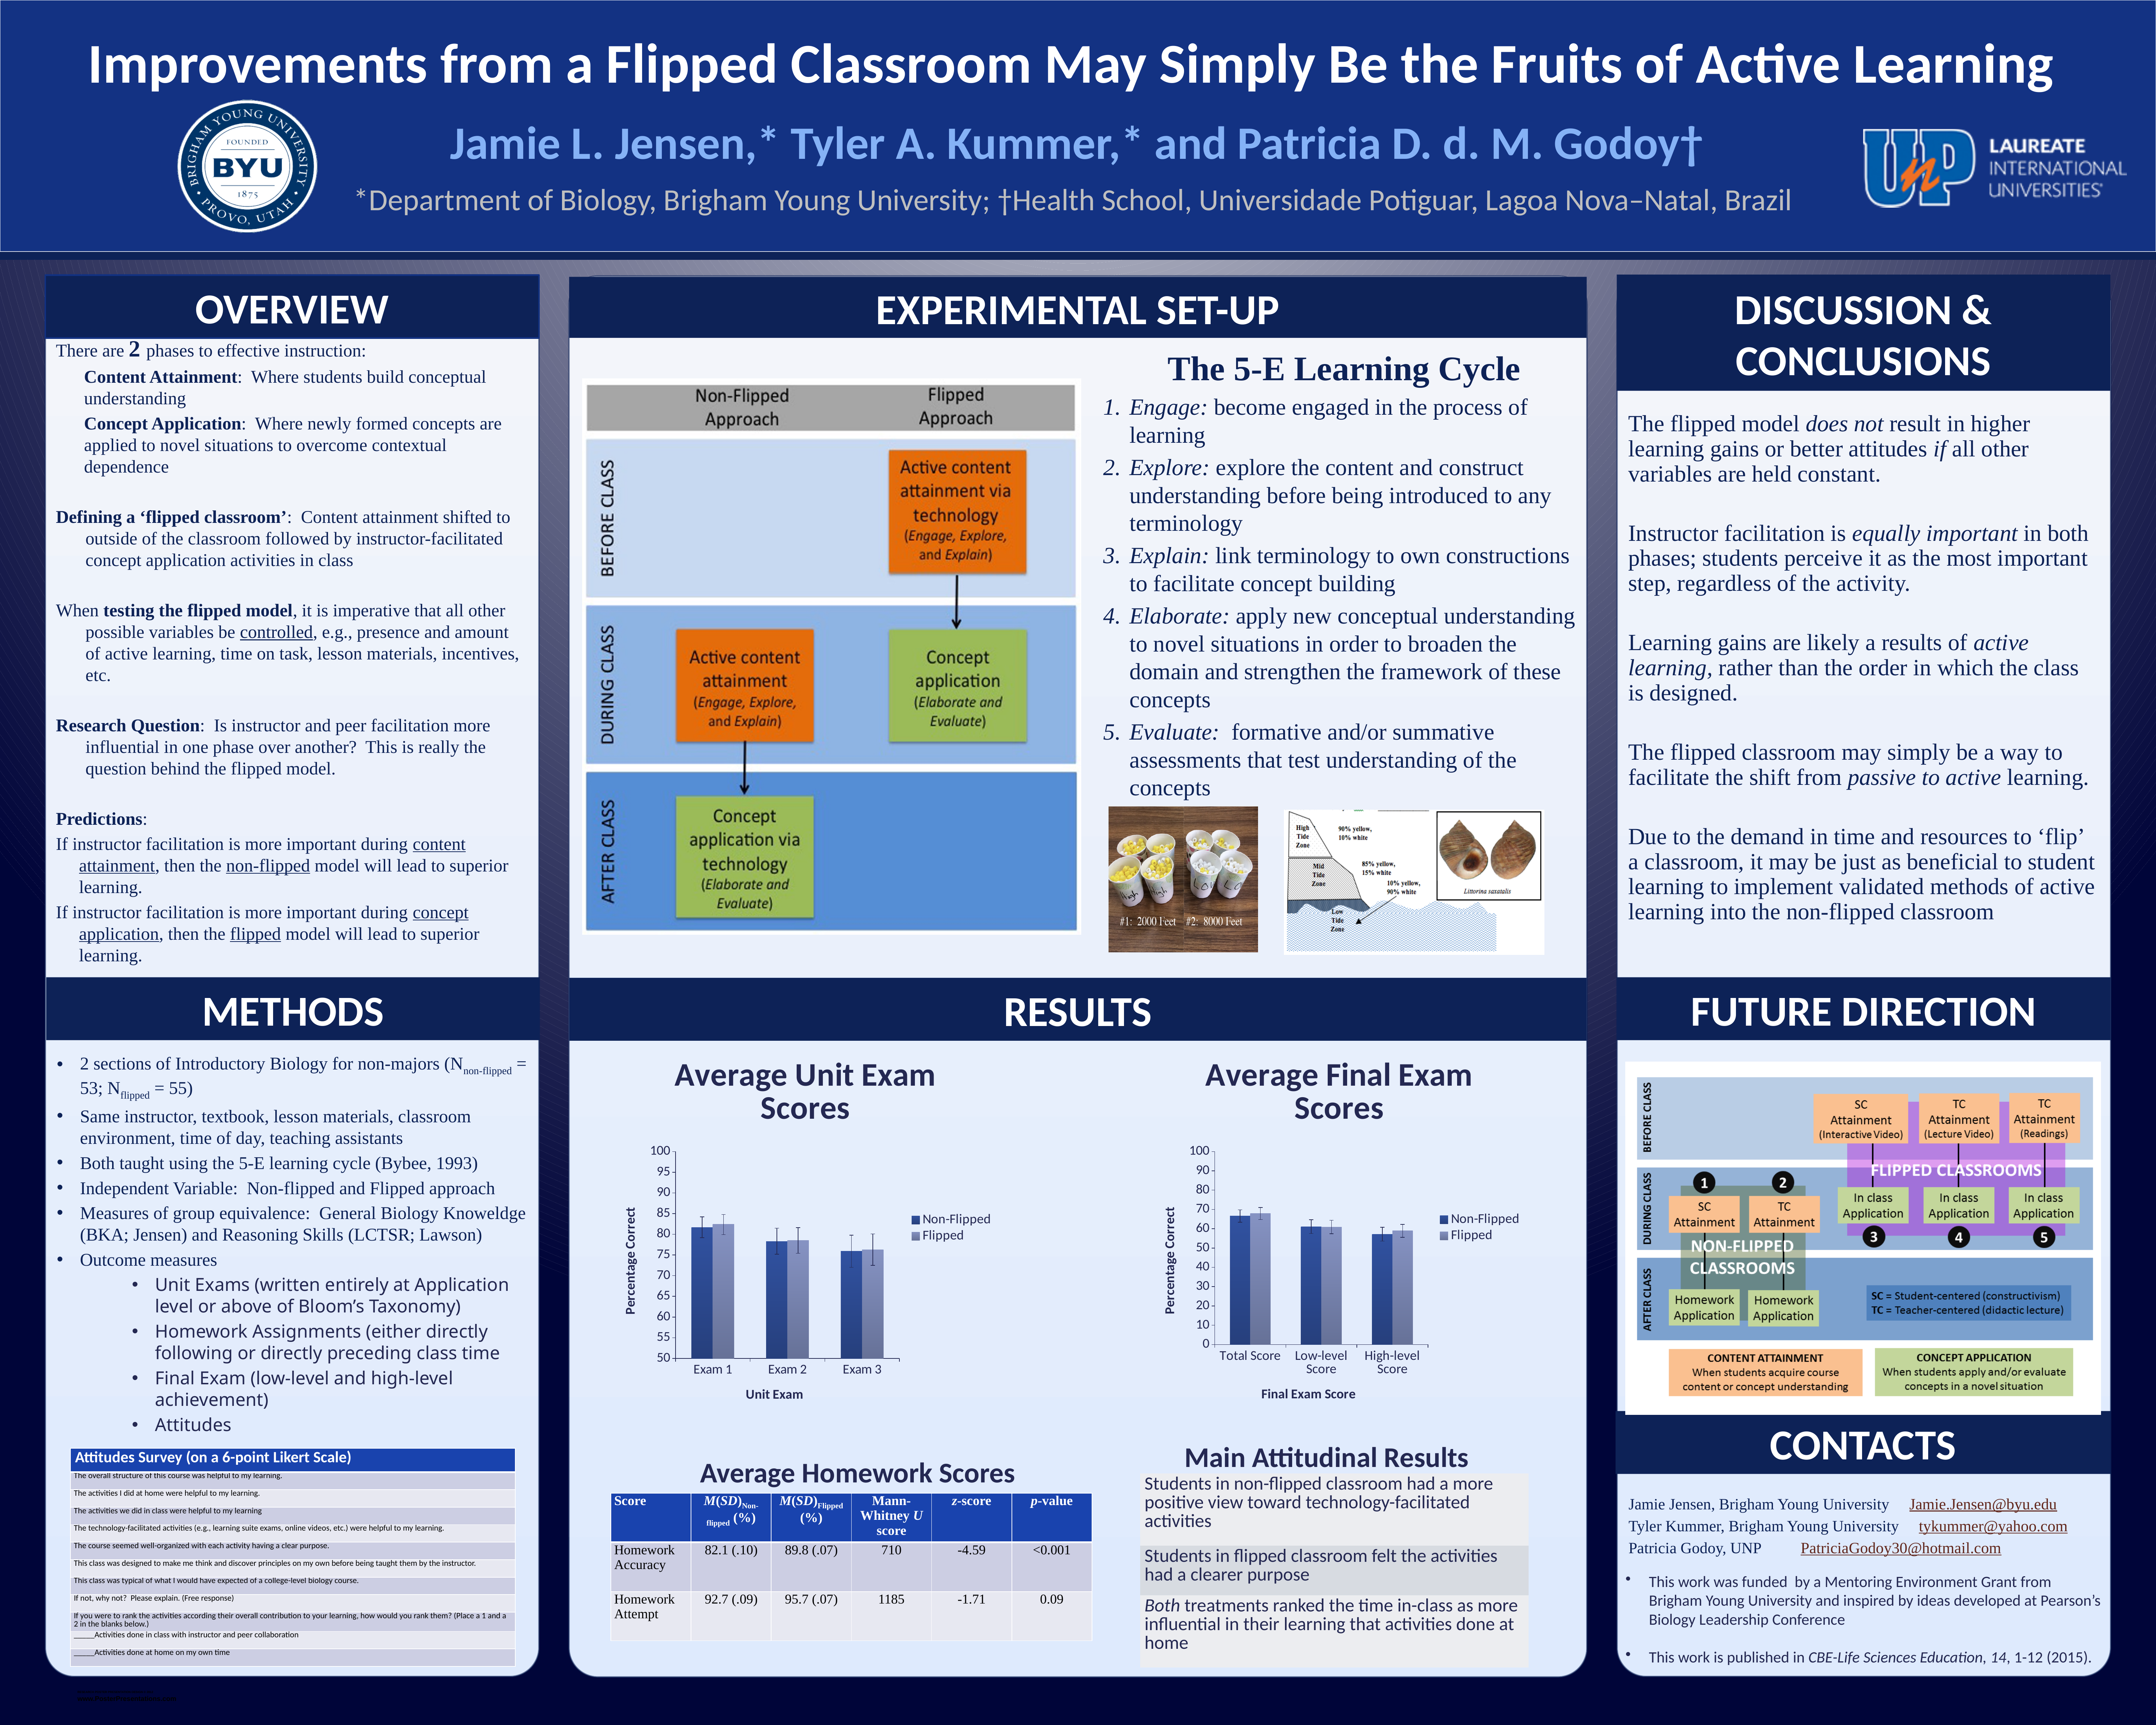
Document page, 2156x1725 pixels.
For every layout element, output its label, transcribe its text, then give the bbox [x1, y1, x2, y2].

table_header Mann-Whitney U score [852, 1494, 931, 1541]
table_cell -1.71 [932, 1592, 1012, 1641]
list EXPERIMENTAL SET-UP [569, 277, 1587, 338]
chart [611, 1041, 1000, 1416]
table_cell 0.09 [1012, 1592, 1092, 1641]
list There are 2 phases to effective instruction: Content Attainment: Where students build conceptual understanding Concept Application: Where newly formed concepts are applied to novel situations to overcome contextual dependence Defining a ‘flipped classroom’: Content attainment shifted to outside of the classroom followed by instructor-facilitated concept application activities in class When testing the flipped model, it is imperative that all other possible variables be controlled, e.g., presence and amount of active learning, time on task, lesson materials, incentives, etc. Research Question: Is instructor and peer facilitation more influential in one phase over another? This is really the question behind the flipped model. Predictions: If instructor facilitation is more important during content attainment, then the non-flipped model will lead to superior learning. If instructor facilitation is more important during concept application, then the flipped model will lead to superior learning. [44, 322, 539, 994]
table_header Students in non-flipped classroom had a more positive view toward technology-facilitated activities [1140, 1473, 1529, 1546]
picture [177, 100, 318, 233]
list RESULTS [569, 978, 1587, 1041]
picture [1625, 1062, 2101, 1415]
picture [1109, 806, 1258, 953]
table_cell 92.7 (.09) [691, 1592, 771, 1641]
table_cell Both treatments ranked the time in-class as more influential in their learning that activities done at home [1140, 1595, 1529, 1668]
chart [1150, 1041, 1529, 1415]
picture [582, 378, 1081, 935]
table_header Score [611, 1494, 691, 1541]
table_cell 710 [852, 1543, 931, 1591]
table_header p-value [1012, 1494, 1092, 1541]
table_cell 89.8 (.07) [771, 1543, 851, 1591]
table_cell 1185 [852, 1592, 931, 1641]
table_header z-score [932, 1494, 1012, 1541]
table_cell <0.001 [1012, 1543, 1092, 1591]
table_cell The course seemed well-organized with each activity having a clear purpose. [71, 1542, 515, 1559]
table_cell _____Activities done in class with instructor and peer collaboration [71, 1632, 515, 1648]
table_cell This class was typical of what I would have expected of a college-level biology course. [71, 1578, 515, 1594]
text_box Main Attitudinal Results [1180, 1436, 1474, 1475]
list Improvements from a Flipped Classroom May Simply Be the Fruits of Active Learning [45, 24, 2110, 110]
picture [1284, 810, 1544, 955]
list The 5-E Learning Cycle Engage: become engaged in the process of learning Explore: explore the content and construct understanding before being introduced to any terminology Explain: link terminology to own constructions to facilitate concept building Elaborate: apply new conceptual understanding to novel situations in order to broaden the domain and strengthen the framework of these concepts Evaluate: formative and/or summative assessments that test understanding of the concepts [1092, 334, 1597, 855]
table_cell The activities I did at home were helpful to my learning. [71, 1490, 515, 1507]
table_cell The overall structure of this course was helpful to my learning. [71, 1473, 515, 1489]
list *Department of Biology, Brigham Young University; †Health School, Universidade Potiguar, Lagoa Nova–Natal, Brazil [291, 178, 1864, 245]
table_cell This class was designed to make me think and discover principles on my own before being taught them by the instructor. [71, 1560, 515, 1577]
text_box This work was funded by a Mentoring Environment Grant from Brigham Young University and inspired by ideas developed at Pearson’s Biology Leadership Conference This work is published in CBE-Life Sciences Education, 14, 1-12 (2015). [1621, 1569, 2106, 1668]
text_box Average Homework Scores [695, 1452, 1020, 1491]
list FUTURE DIRECTION [1617, 977, 2111, 1040]
table_cell _____Activities done at home on my own time [71, 1649, 515, 1666]
table_cell -4.59 [932, 1543, 1012, 1591]
table_cell If you were to rank the activities according their overall contribution to your learning, how would you rank them? (Place a 1 and a 2 in the blanks below.) [71, 1613, 515, 1631]
table_cell If not, why not? Please explain. (Free response) [71, 1595, 515, 1612]
list OVERVIEW [45, 274, 540, 339]
table_cell The technology-facilitated activities (e.g., learning suite exams, online videos, etc.) were helpful to my learning. [71, 1525, 515, 1542]
table_cell Homework Accuracy [611, 1543, 691, 1591]
list METHODS [46, 977, 540, 1040]
table_cell Homework Attempt [611, 1592, 691, 1641]
table_header M(SD)Flipped (%) [771, 1494, 851, 1541]
list Jamie Jensen, Brigham Young University Jamie.Jensen@byu.edu Tyler Kummer, Brigham Young University tykummer@yahoo.com Patricia Godoy, UNP PatriciaGodoy30@hotmail.com [1617, 1482, 2111, 1570]
table_cell Students in flipped classroom felt the activities had a clearer purpose [1140, 1546, 1529, 1595]
list CONTACTS [1616, 1411, 2111, 1474]
list Jamie L. Jensen,* Tyler A. Kummer,* and Patricia D. d. M. Godoy† [319, 110, 1864, 178]
table_cell 82.1 (.10) [691, 1543, 771, 1591]
list 2 sections of Introductory Biology for non-majors (Nnon-flipped = 53; Nflipped = 55) Same instructor, textbook, lesson materials, classroom environment, time of day, teaching assistants Both taught using the 5-E learning cycle (Bybee, 1993) Independent Variable: Non-flipped and Flipped approach Measures of group equivalence: General Biology Knoweldge (BKA; Jensen) and Reasoning Skills (LCTSR; Lawson) Outcome measures Unit Exams (written entirely at Application level or above of Bloom’s Taxonomy) Homework Assignments (either directly following or directly preceding class time Final Exam (low-level and high-level achievement) Attitudes [45, 1040, 539, 1467]
table_cell The activities we did in class were helpful to my learning [71, 1508, 515, 1524]
list DISCUSSION & CONCLUSIONS [1617, 275, 2110, 391]
table_header M(SD)Non-flipped (%) [691, 1494, 771, 1541]
list The flipped model does not result in higher learning gains or better attitudes if all other variables are held constant. Instructor facilitation is equally important in both phases; students perceive it as the most important step, regardless of the activity. Learning gains are likely a results of active learning, rather than the order in which the class is designed. The flipped classroom may simply be a way to facilitate the shift from passive to active learning. Due to the demand in time and resources to ‘flip’ a classroom, it may be just as beneficial to student learning to implement validated methods of active learning into the non-flipped classroom [1617, 400, 2110, 968]
picture [1863, 129, 2127, 208]
table_cell 95.7 (.07) [771, 1592, 851, 1641]
table_header Attitudes Survey (on a 6-point Likert Scale) [71, 1449, 515, 1471]
